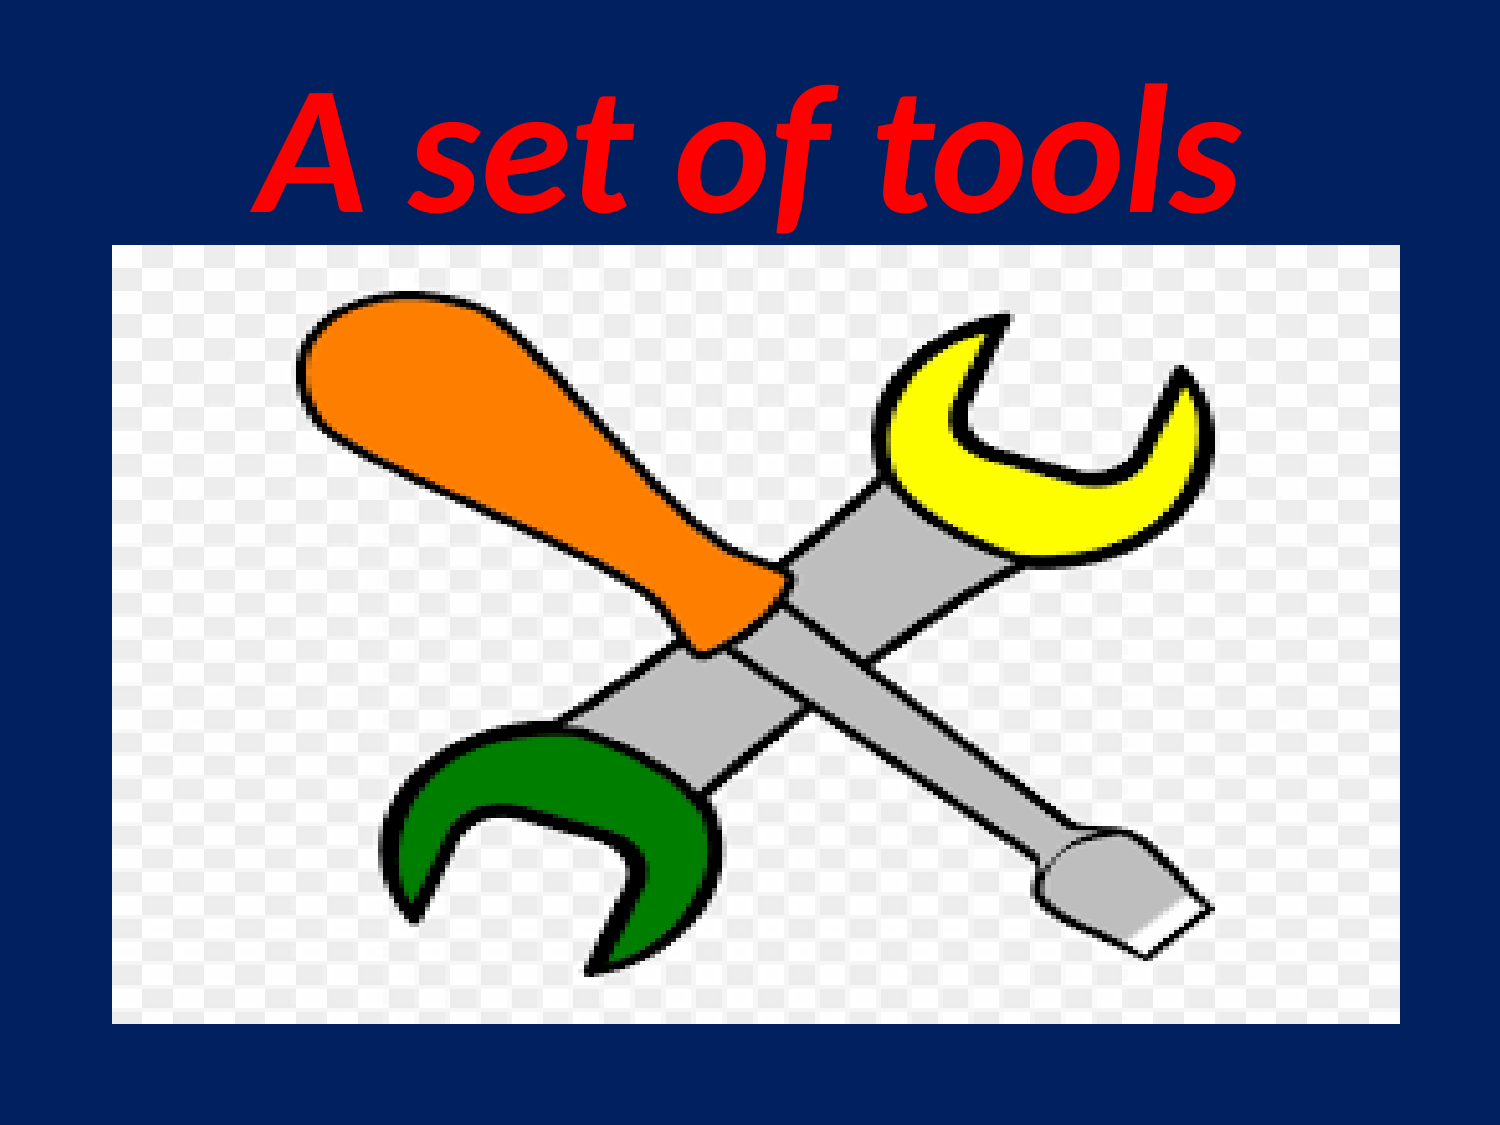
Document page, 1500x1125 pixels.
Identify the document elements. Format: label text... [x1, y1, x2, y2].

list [111, 245, 1400, 1024]
title A set of tools [75, 45, 1425, 233]
